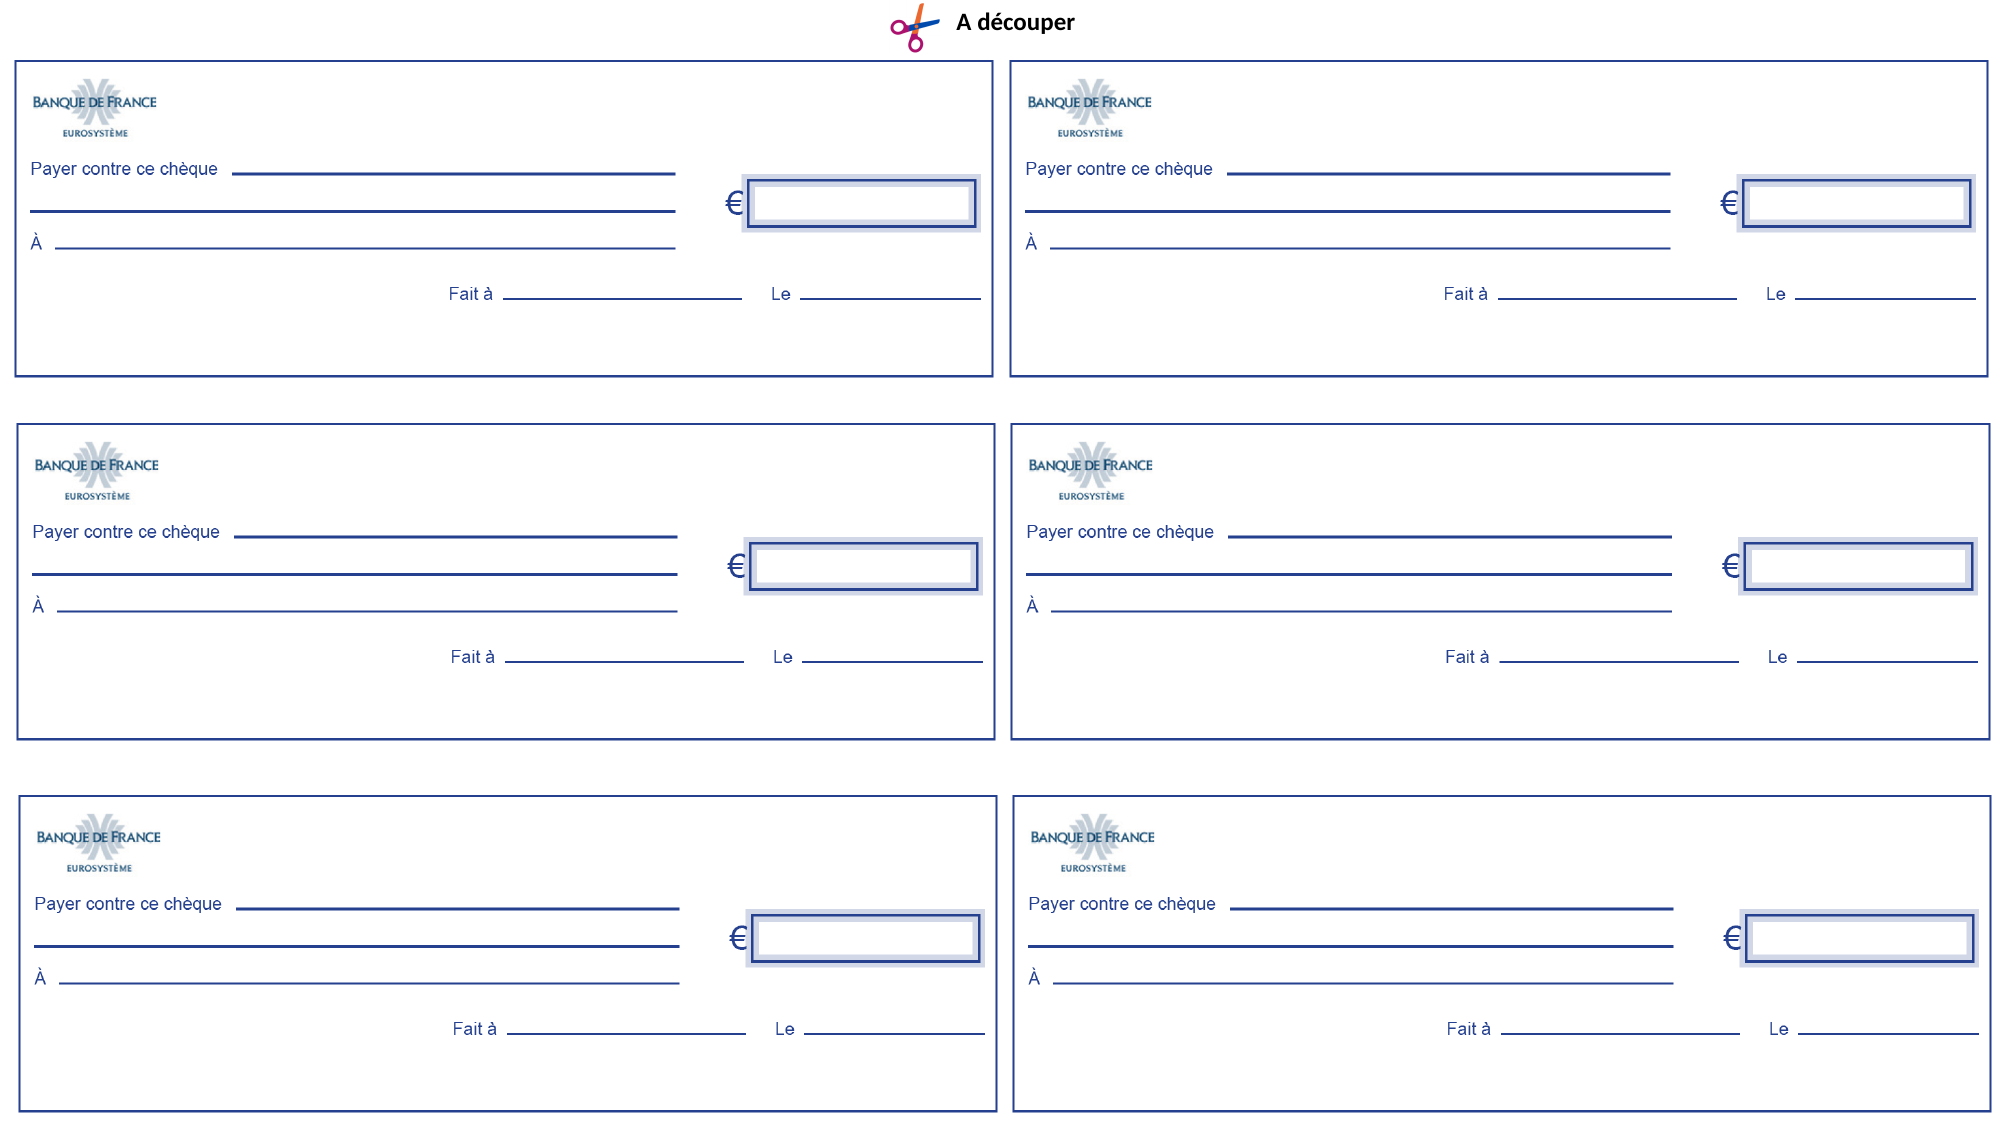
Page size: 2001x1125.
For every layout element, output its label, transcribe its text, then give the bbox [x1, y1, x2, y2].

picture [1003, 41, 1997, 388]
text_box A découper [941, 0, 1200, 59]
picture [10, 404, 1999, 751]
picture [12, 776, 2000, 1124]
picture [8, 0, 1002, 388]
